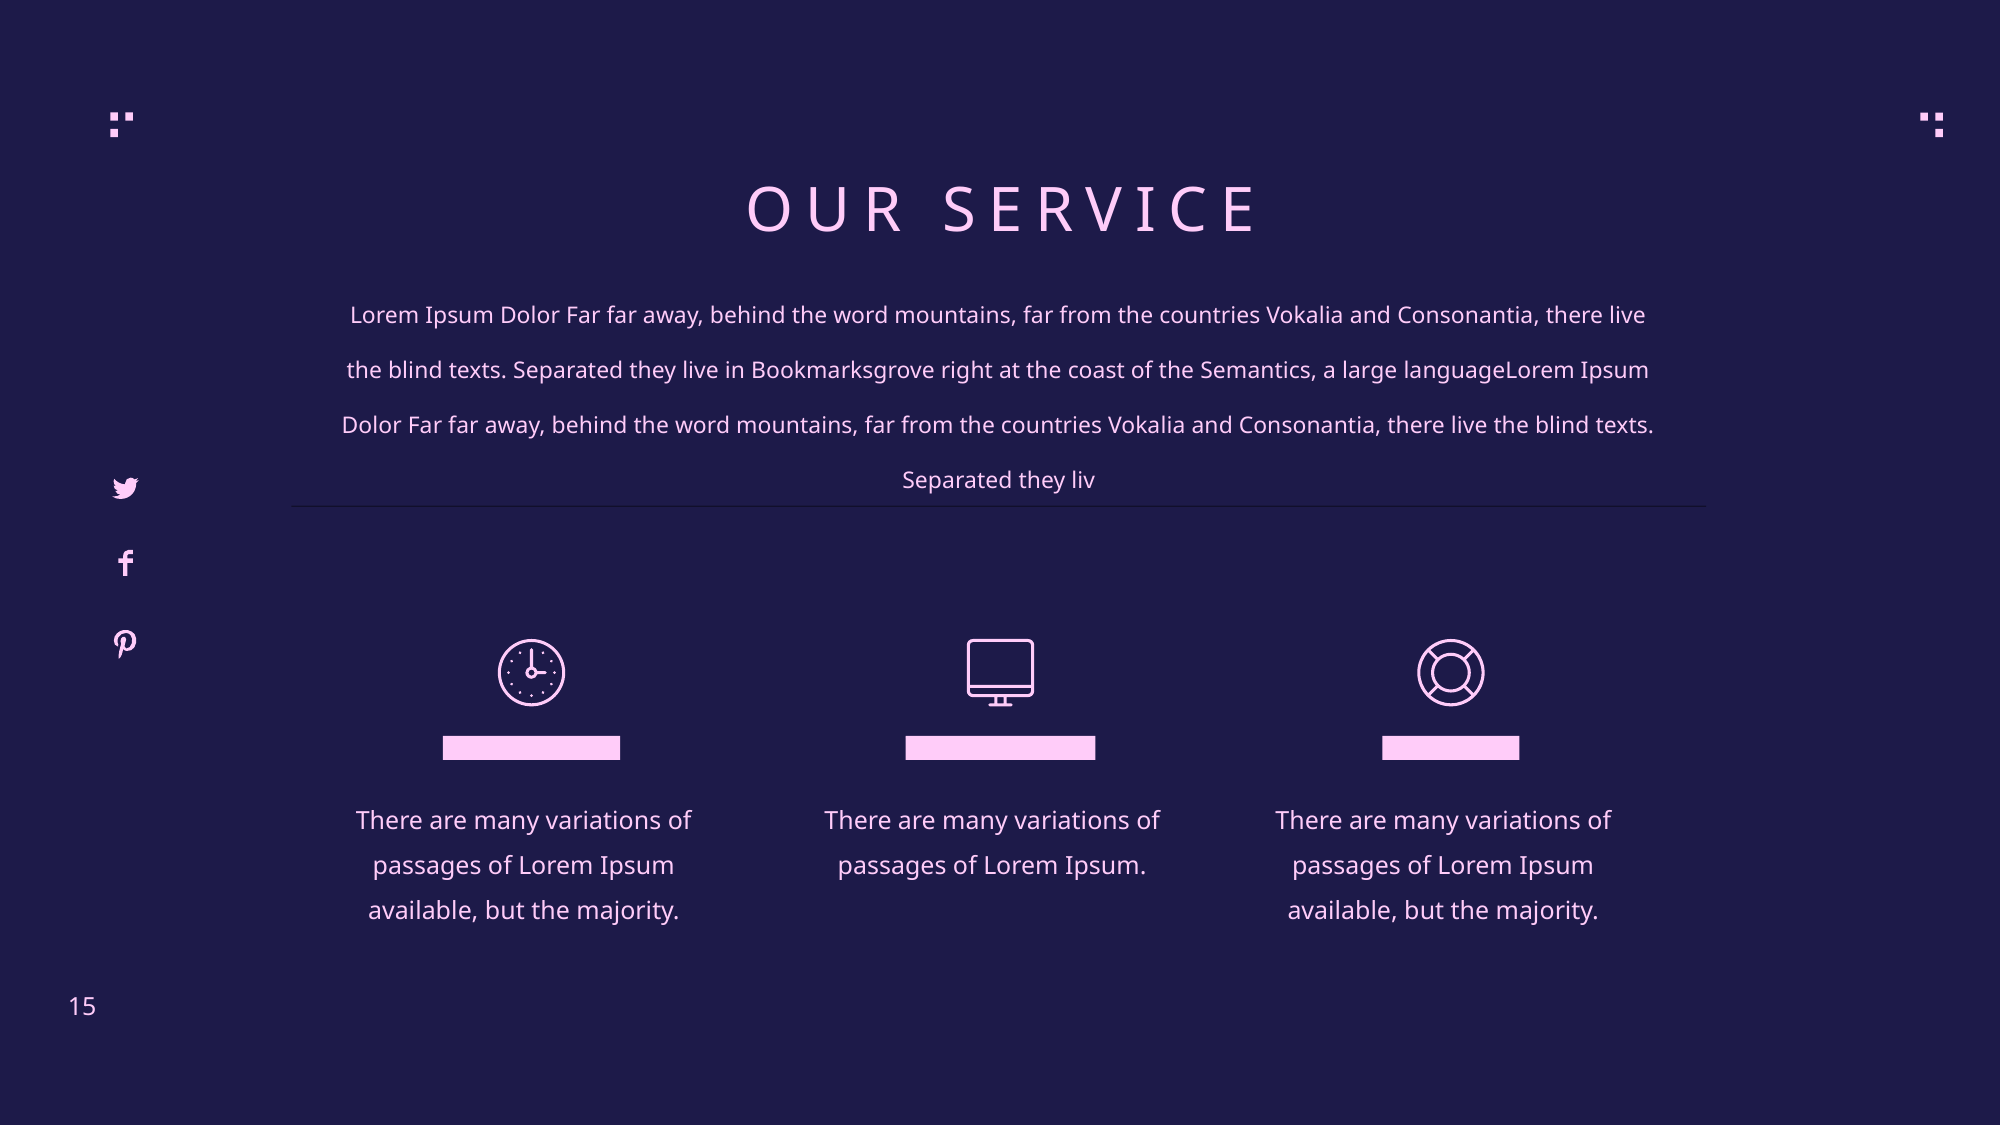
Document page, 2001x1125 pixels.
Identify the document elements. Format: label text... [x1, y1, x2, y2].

text_box There are many variations of passages of Lorem Ipsum available, but the majority. [1243, 789, 1659, 925]
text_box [1378, 638, 1524, 761]
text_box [900, 638, 1100, 761]
text_box OUR SERVICE [293, 171, 1707, 253]
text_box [437, 638, 626, 761]
text_box There are many variations of passages of Lorem Ipsum available, but the majority. [323, 789, 740, 925]
text_box There are many variations of passages of Lorem Ipsum. [792, 789, 1208, 880]
text_box Lorem Ipsum Dolor Far far away, behind the word mountains, far from the countries Vokalia and Consonantia, there live the blind texts. Separated they live in Bookmarksgrove right at the coast of the Semantics, a large languageLorem Ipsum Dolor Far far away, behind the word mountains, far from the countries Vokalia and Consonantia, there live the blind texts. Separated they liv [318, 265, 1679, 501]
